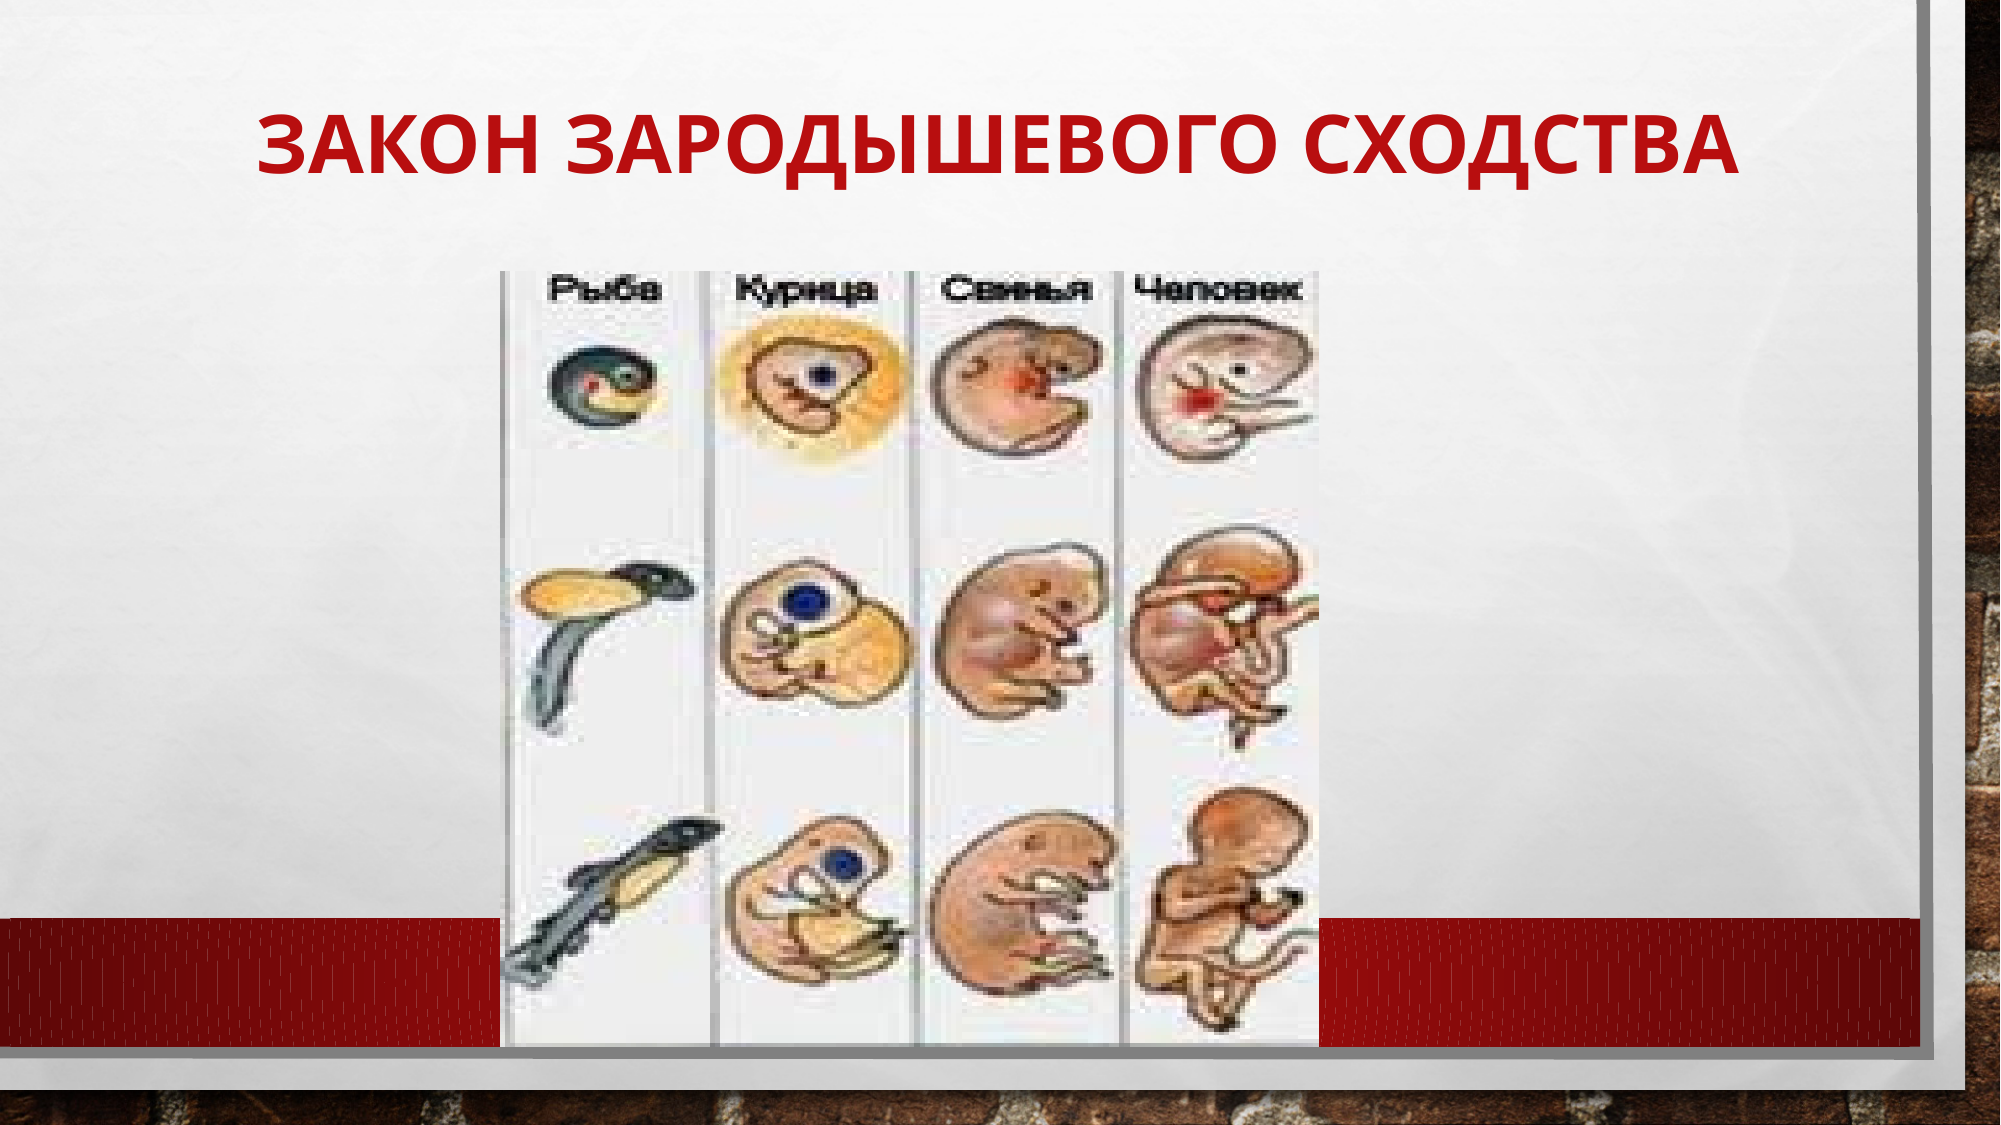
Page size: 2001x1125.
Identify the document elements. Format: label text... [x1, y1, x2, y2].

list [499, 271, 1319, 1048]
title Закон зародышевого сходства [135, 75, 1861, 219]
picture [0, 0, 2000, 1125]
